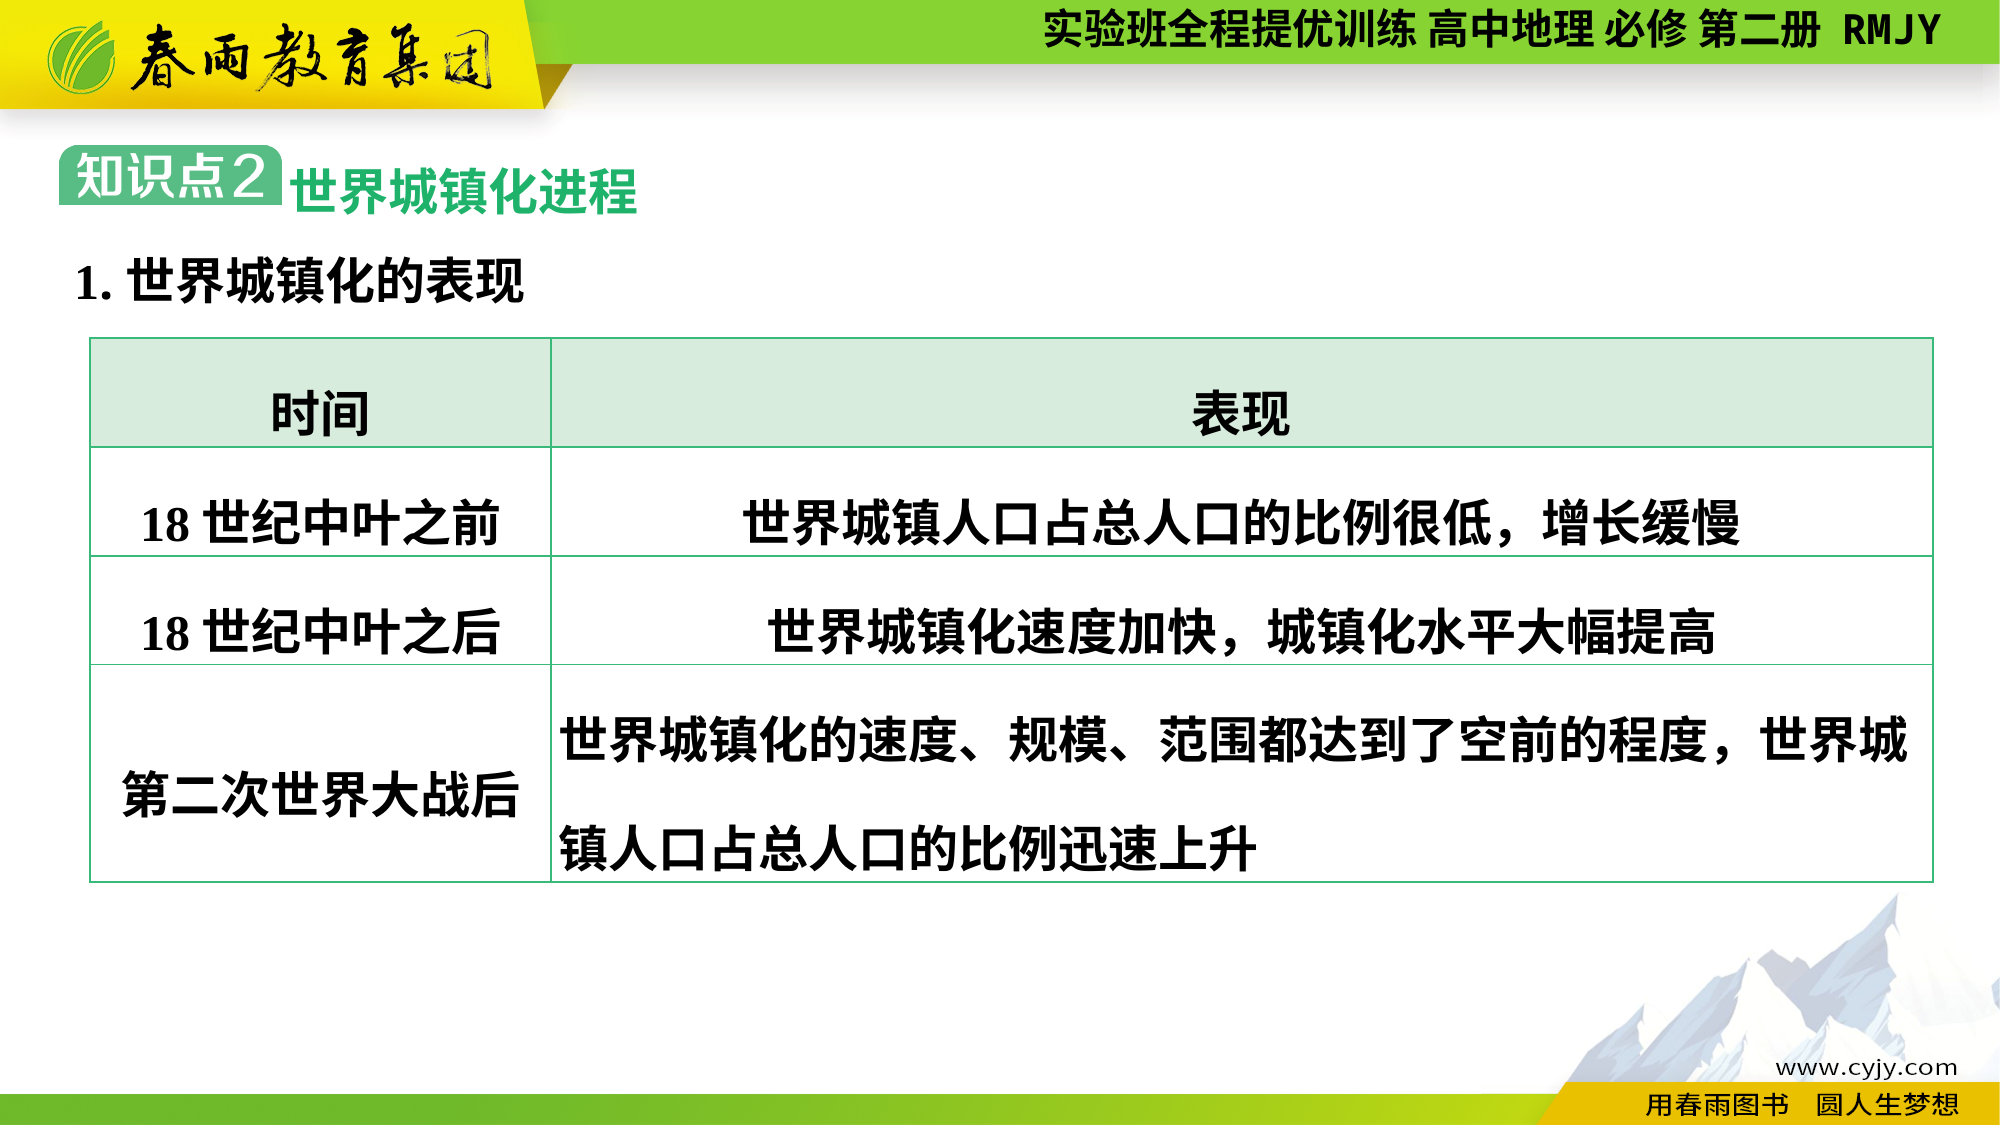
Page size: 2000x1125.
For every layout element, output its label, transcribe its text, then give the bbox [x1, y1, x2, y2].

table_cell 18世纪中叶之前 [91, 448, 550, 555]
table_cell 18世纪中叶之后 [91, 557, 550, 664]
table_cell 世界城镇人口占总人口的比例很低，增长缓慢 [552, 448, 1932, 555]
picture [0, 0, 2000, 1125]
table_cell 世界城镇化速度加快，城镇化水平大幅提高 [552, 557, 1932, 664]
table_header 时间 [91, 339, 550, 446]
table_cell 世界城镇化的速度、规模、范围都达到了空前的程度，世界城镇人口占总人口的比例迅速上升 [552, 665, 1932, 881]
table_cell 第二次世界大战后 [91, 665, 550, 881]
table_header 表现 [552, 339, 1932, 446]
list 世界城镇化进程 1.世界城镇化的表现 [59, 122, 1944, 320]
